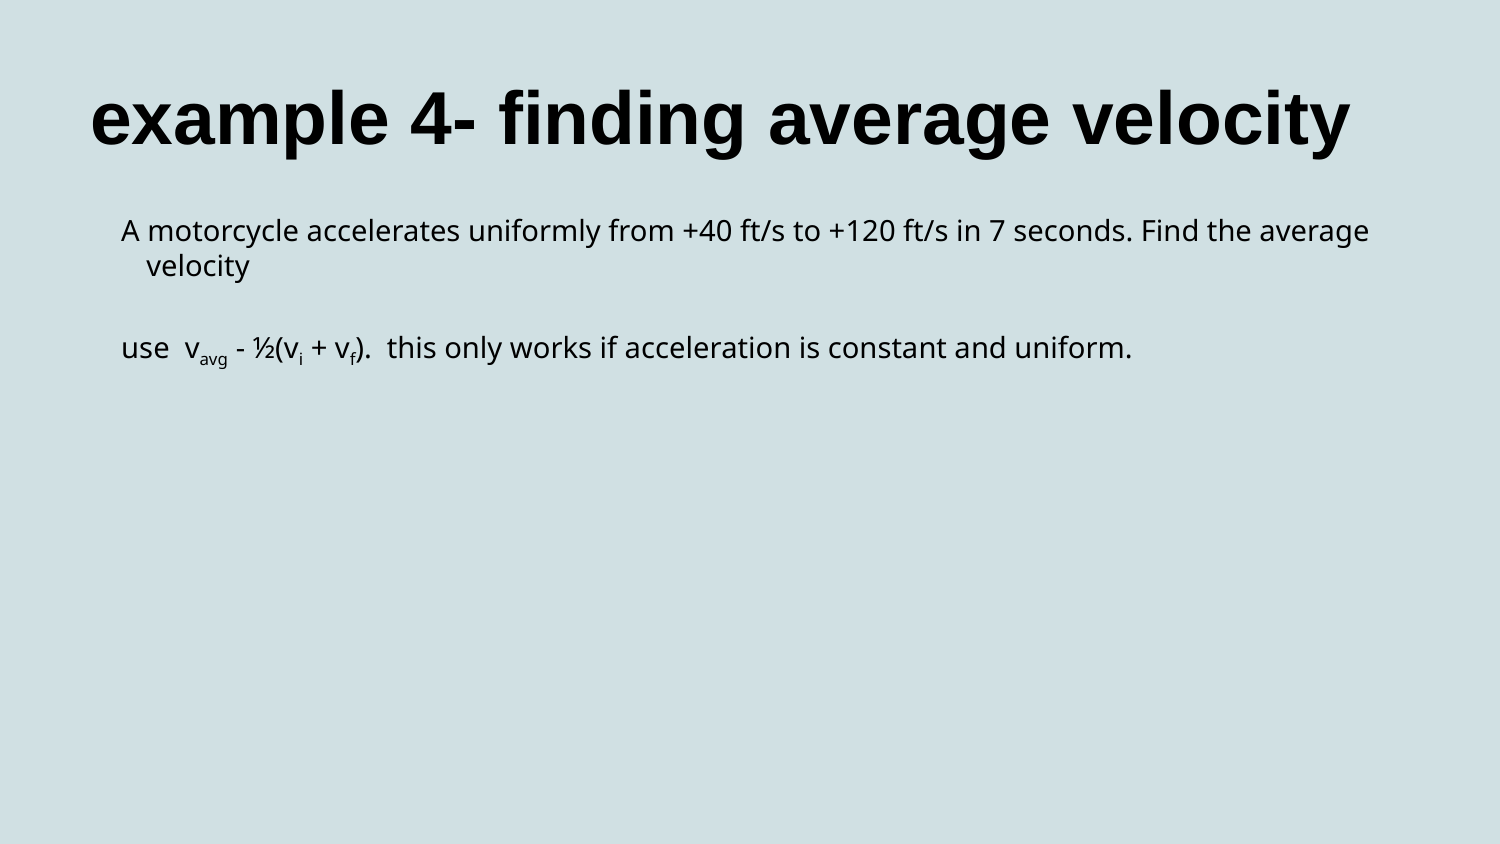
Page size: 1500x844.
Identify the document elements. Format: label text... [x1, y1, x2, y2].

title example 4- finding average velocity [75, 33, 1425, 175]
list A motorcycle accelerates uniformly from +40 ft/s to +120 ft/s in 7 seconds. Find the average velocity use vavg - ½(vi + vf). this only works if acceleration is constant and uniform. [75, 196, 1425, 808]
